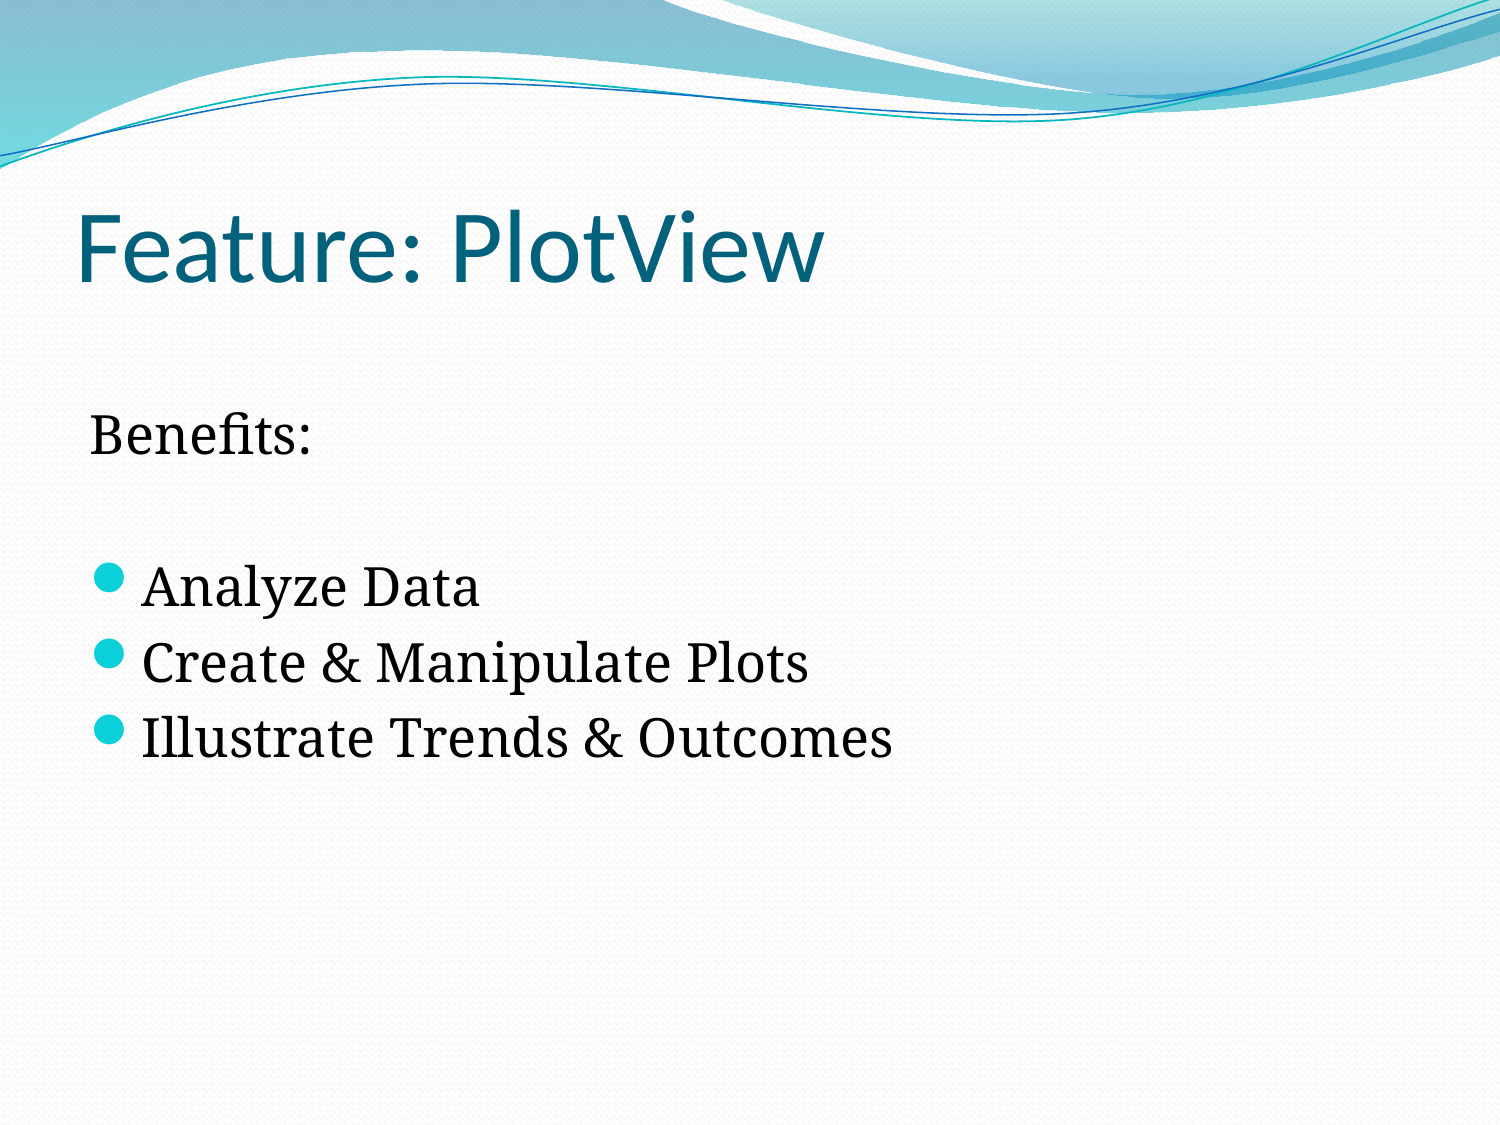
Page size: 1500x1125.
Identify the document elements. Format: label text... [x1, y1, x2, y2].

list Benefits: Analyze Data Create & Manipulate Plots Illustrate Trends & Outcomes [75, 317, 1425, 1038]
title Feature: PlotView [75, 115, 1425, 303]
